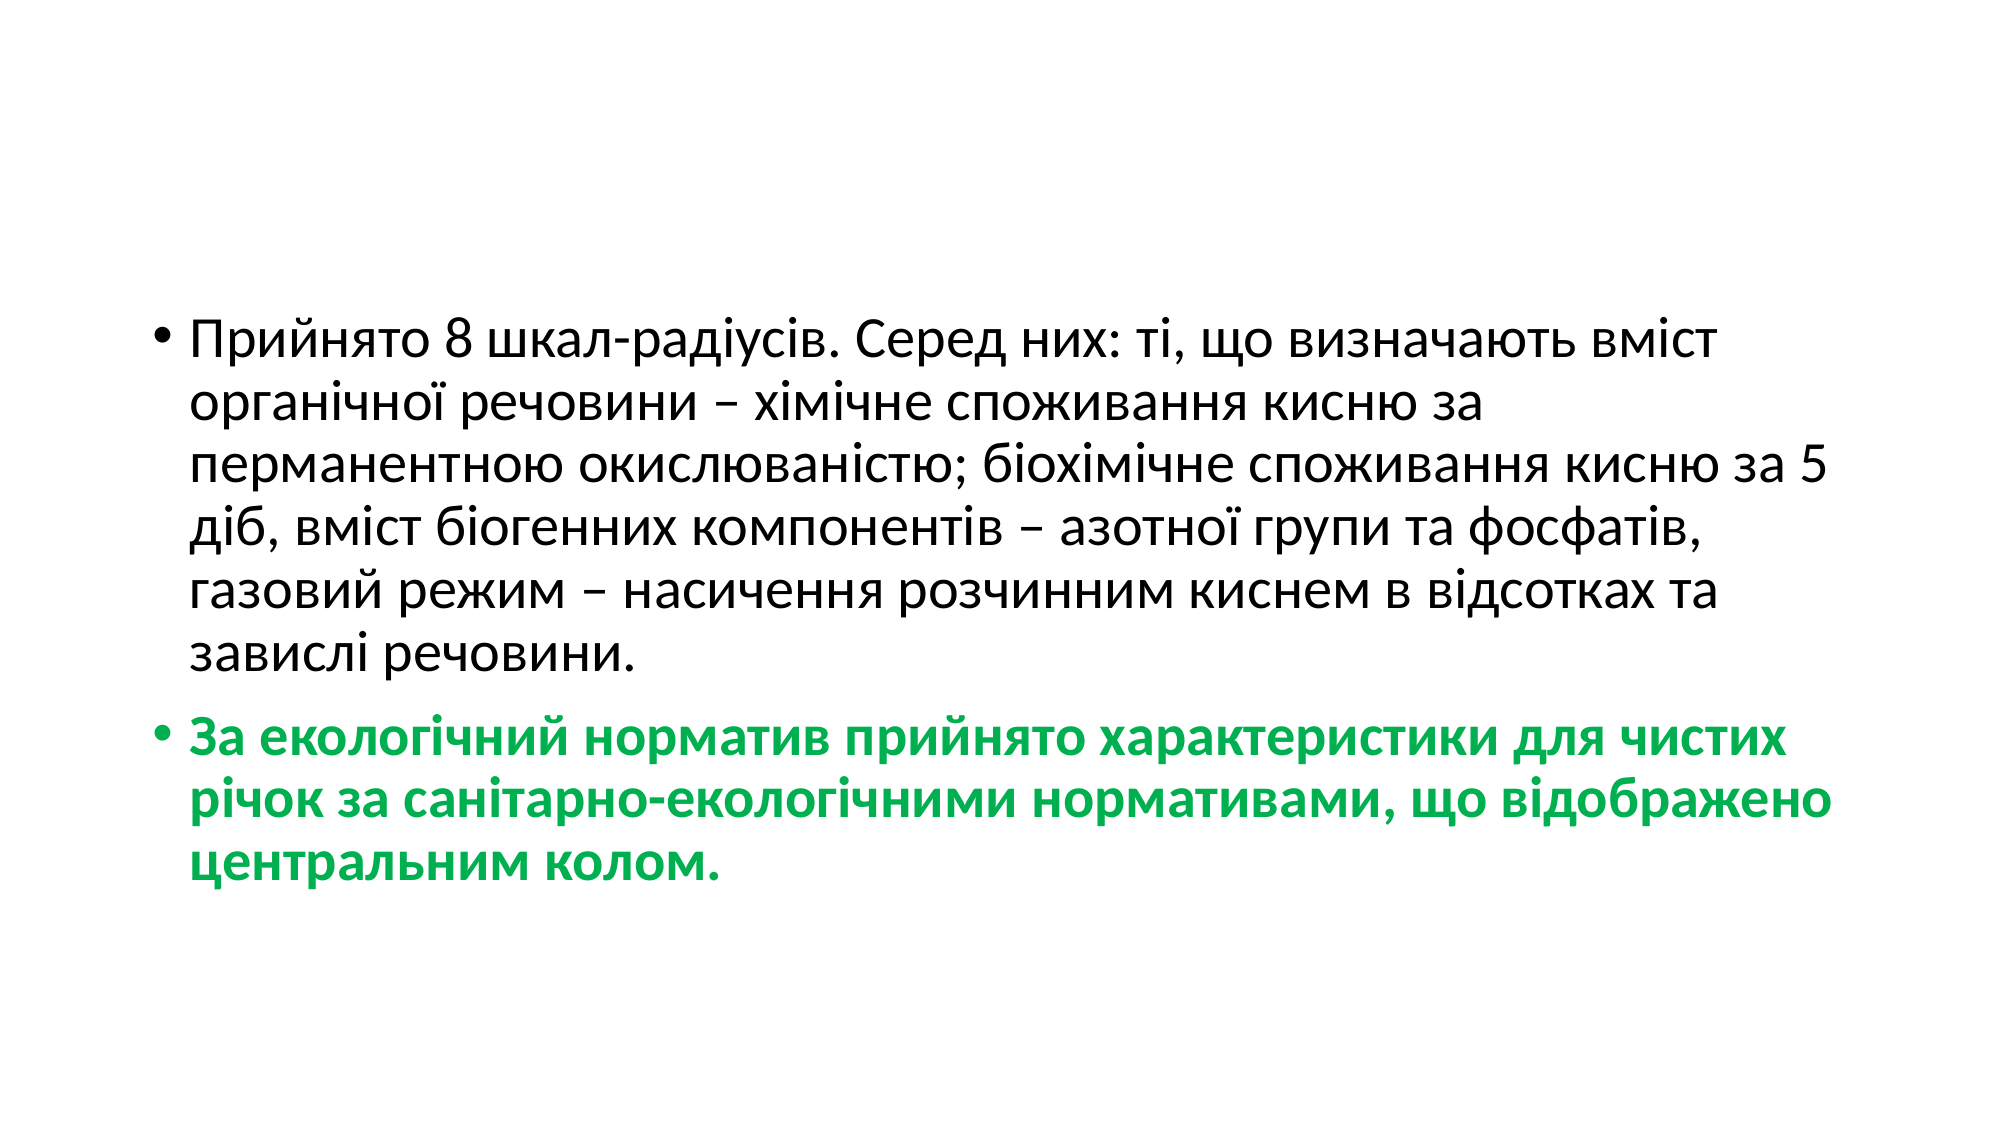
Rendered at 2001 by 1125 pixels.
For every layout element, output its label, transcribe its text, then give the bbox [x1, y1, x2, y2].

list Прийнято 8 шкал-радіусів. Серед них: ті, що визначають вміст органічної речовини – хімічне споживання кисню за перманентною окислюваністю; біохімічне споживання кисню за 5 діб, вміст біогенних компонентів – азотної групи та фосфатів, газовий режим – насичення розчинним киснем в відсотках та завислі речовини. За екологічний норматив прийнято характеристики для чистих річок за санітарно-екологічними нормативами, що відображено центральним колом. [137, 299, 1863, 1014]
